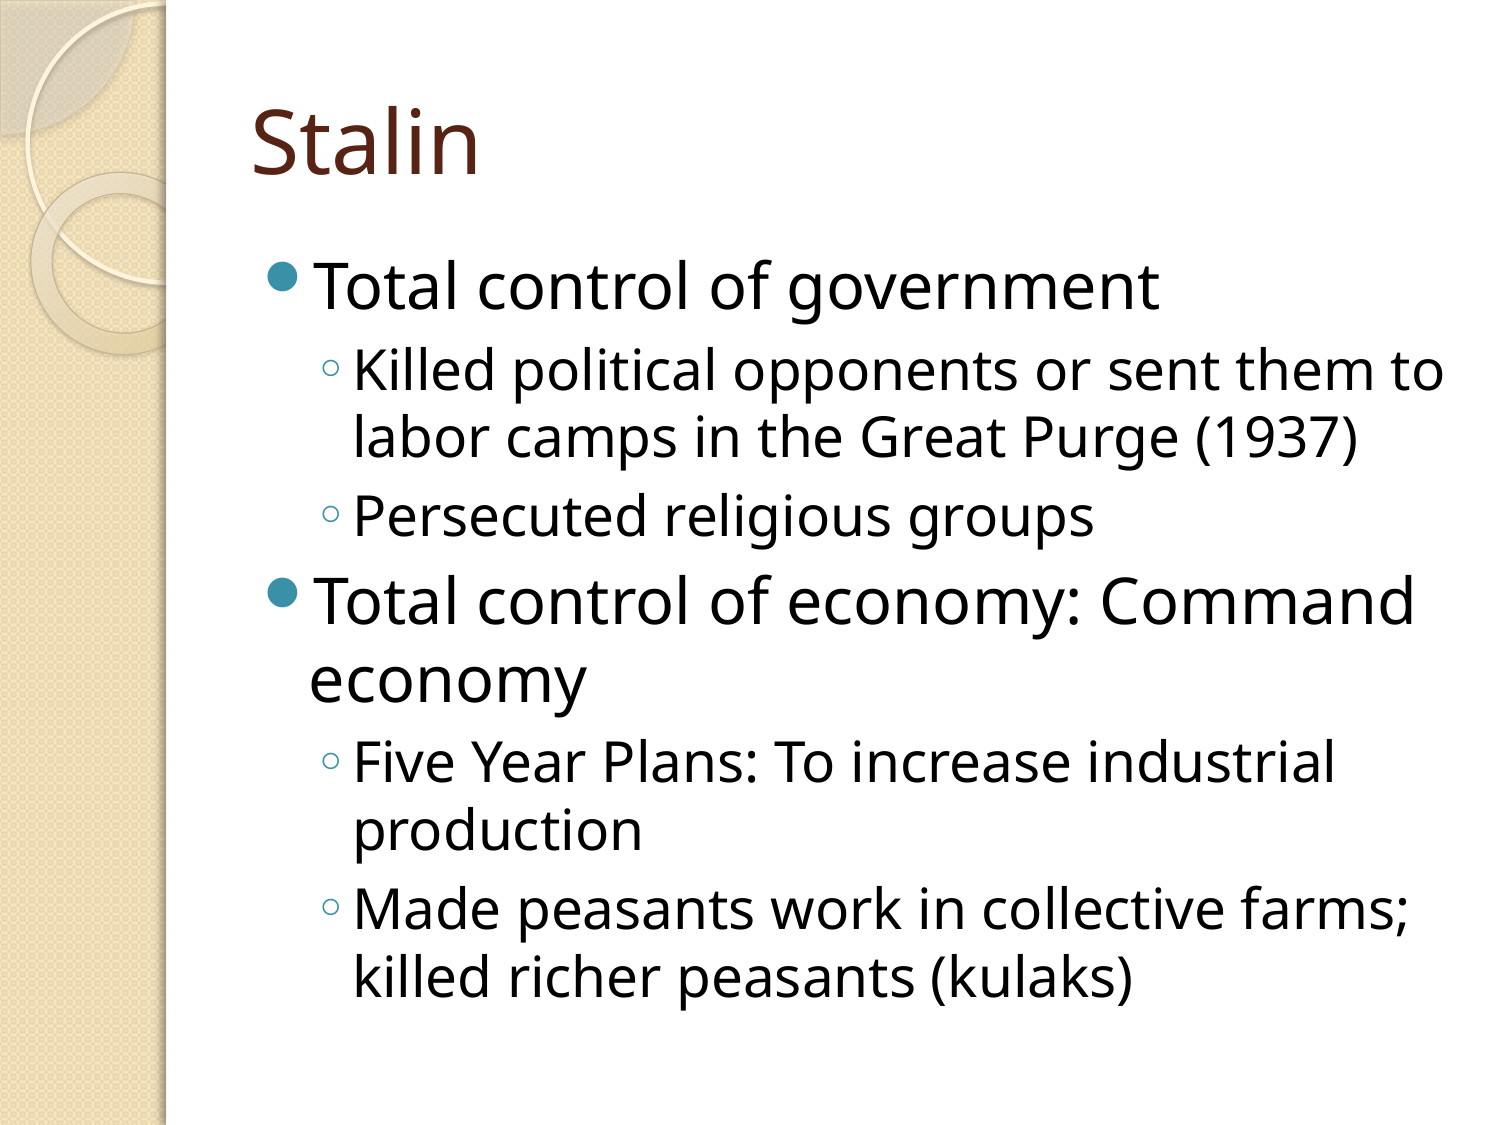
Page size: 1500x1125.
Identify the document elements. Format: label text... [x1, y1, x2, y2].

list Total control of government Killed political opponents or sent them to labor camps in the Great Purge (1937) Persecuted religious groups Total control of economy: Command economy Five Year Plans: To increase industrial production Made peasants work in collective farms; killed richer peasants (kulaks) [235, 237, 1466, 1025]
title Stalin [235, 45, 1466, 233]
